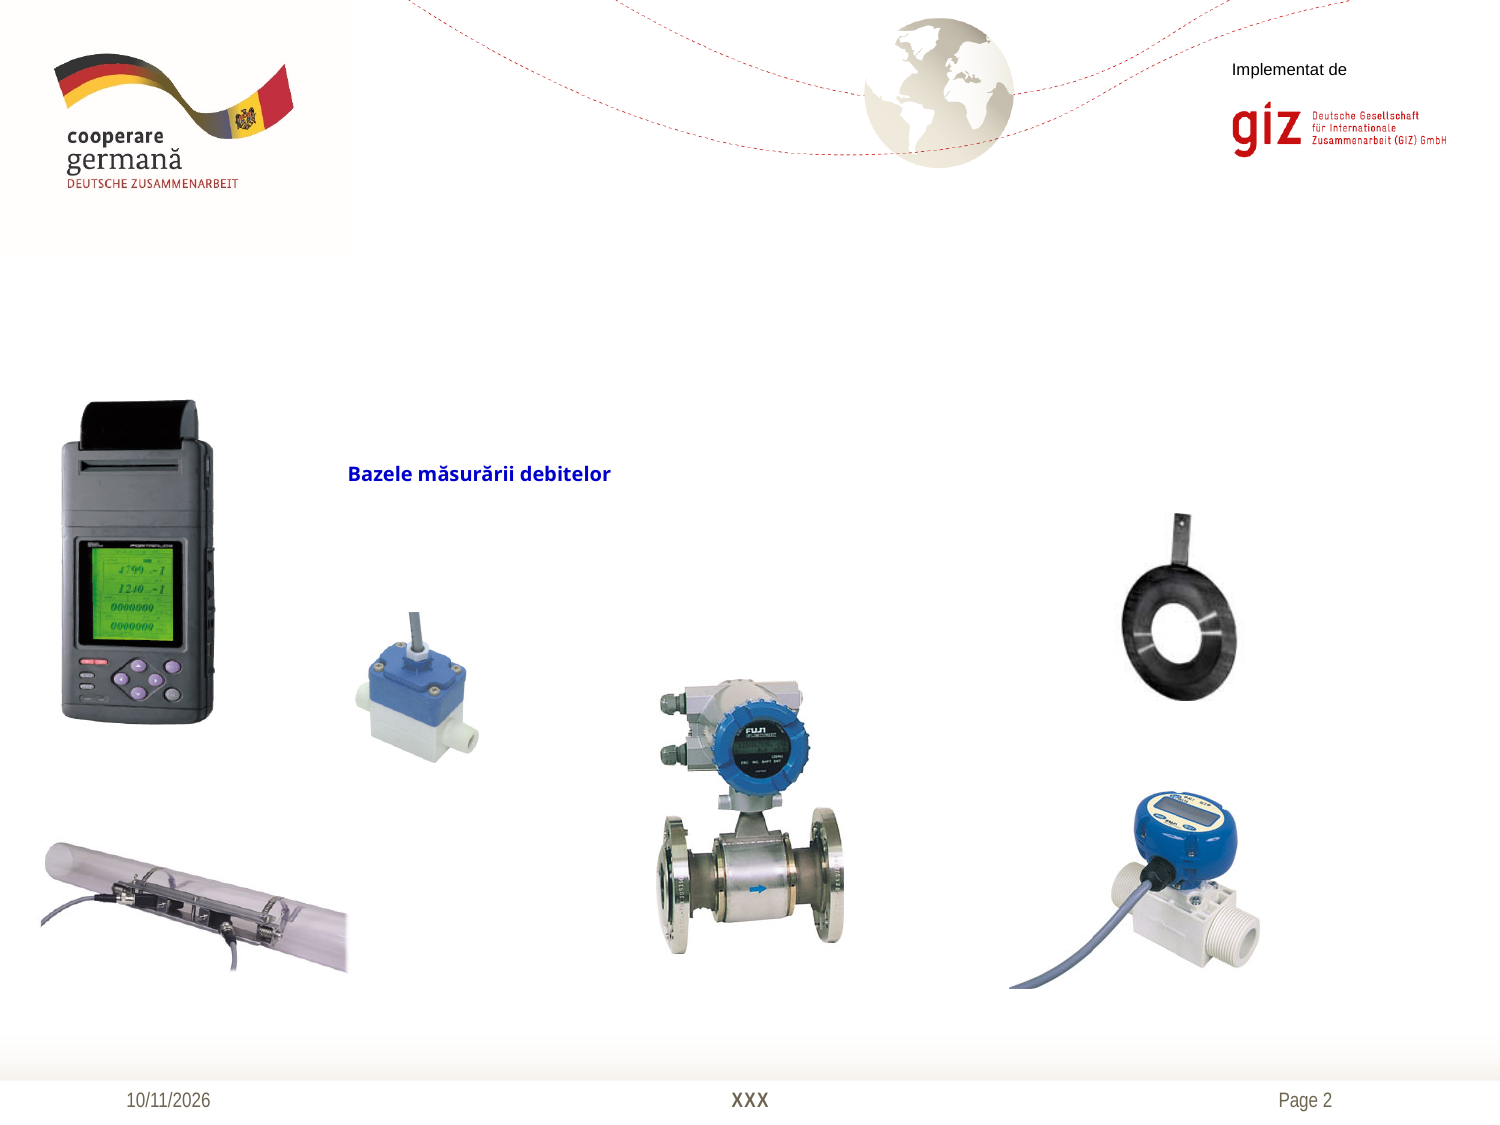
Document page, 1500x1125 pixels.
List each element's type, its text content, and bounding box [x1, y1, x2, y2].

picture [393, 513, 1305, 702]
picture [0, 0, 1500, 256]
footer XXX [469, 1079, 1031, 1121]
text_box Implementat de [1217, 51, 1393, 87]
picture [0, 790, 1500, 1081]
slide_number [111, 1079, 325, 1121]
picture [656, 678, 844, 955]
picture [55, 399, 219, 726]
picture [355, 612, 480, 763]
text_box Bazele măsurării debitelor [332, 454, 1028, 505]
